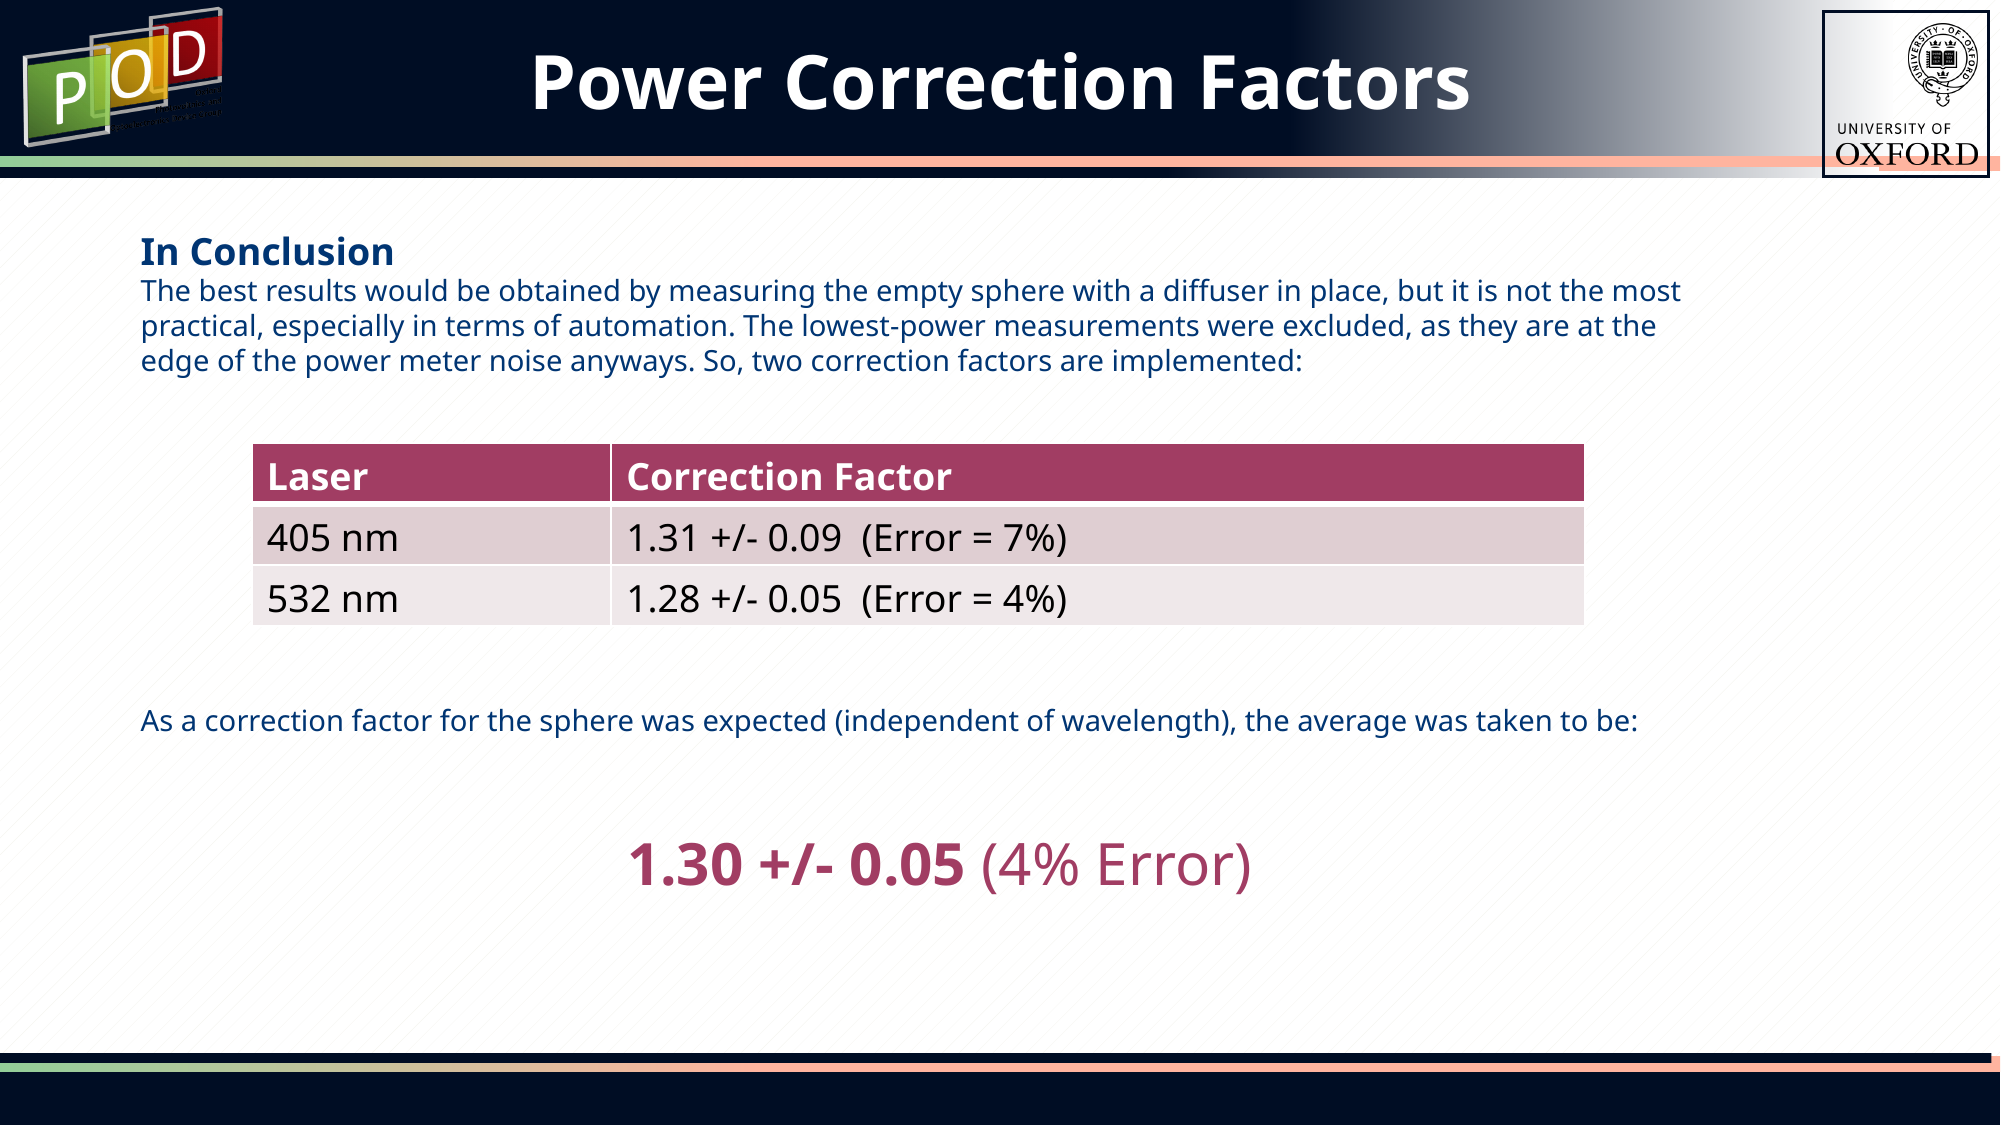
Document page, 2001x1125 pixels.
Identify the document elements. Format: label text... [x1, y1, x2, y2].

table_header Correction Factor [612, 444, 1584, 501]
text_box In Conclusion The best results would be obtained by measuring the empty sphere with a diffuser in place, but it is not the most practical, especially in terms of automation. The lowest-power measurements were excluded, as they are at the edge of the power meter noise anyways. So, two correction factors are implemented: [125, 220, 1712, 385]
table_header Laser [253, 444, 610, 501]
table_cell 1.31 +/- 0.09 (Error = 7%) [612, 507, 1584, 564]
table_cell 1.28 +/- 0.05 (Error = 4%) [612, 566, 1584, 625]
text_box As a correction factor for the sphere was expected (independent of wavelength), the average was taken to be: 1.30 +/- 0.05 (4% Error) [125, 694, 1754, 905]
table_cell 532 nm [253, 566, 610, 625]
table_cell 405 nm [253, 507, 610, 564]
picture [22, 6, 226, 148]
title Power Correction Factors [248, 38, 1754, 133]
